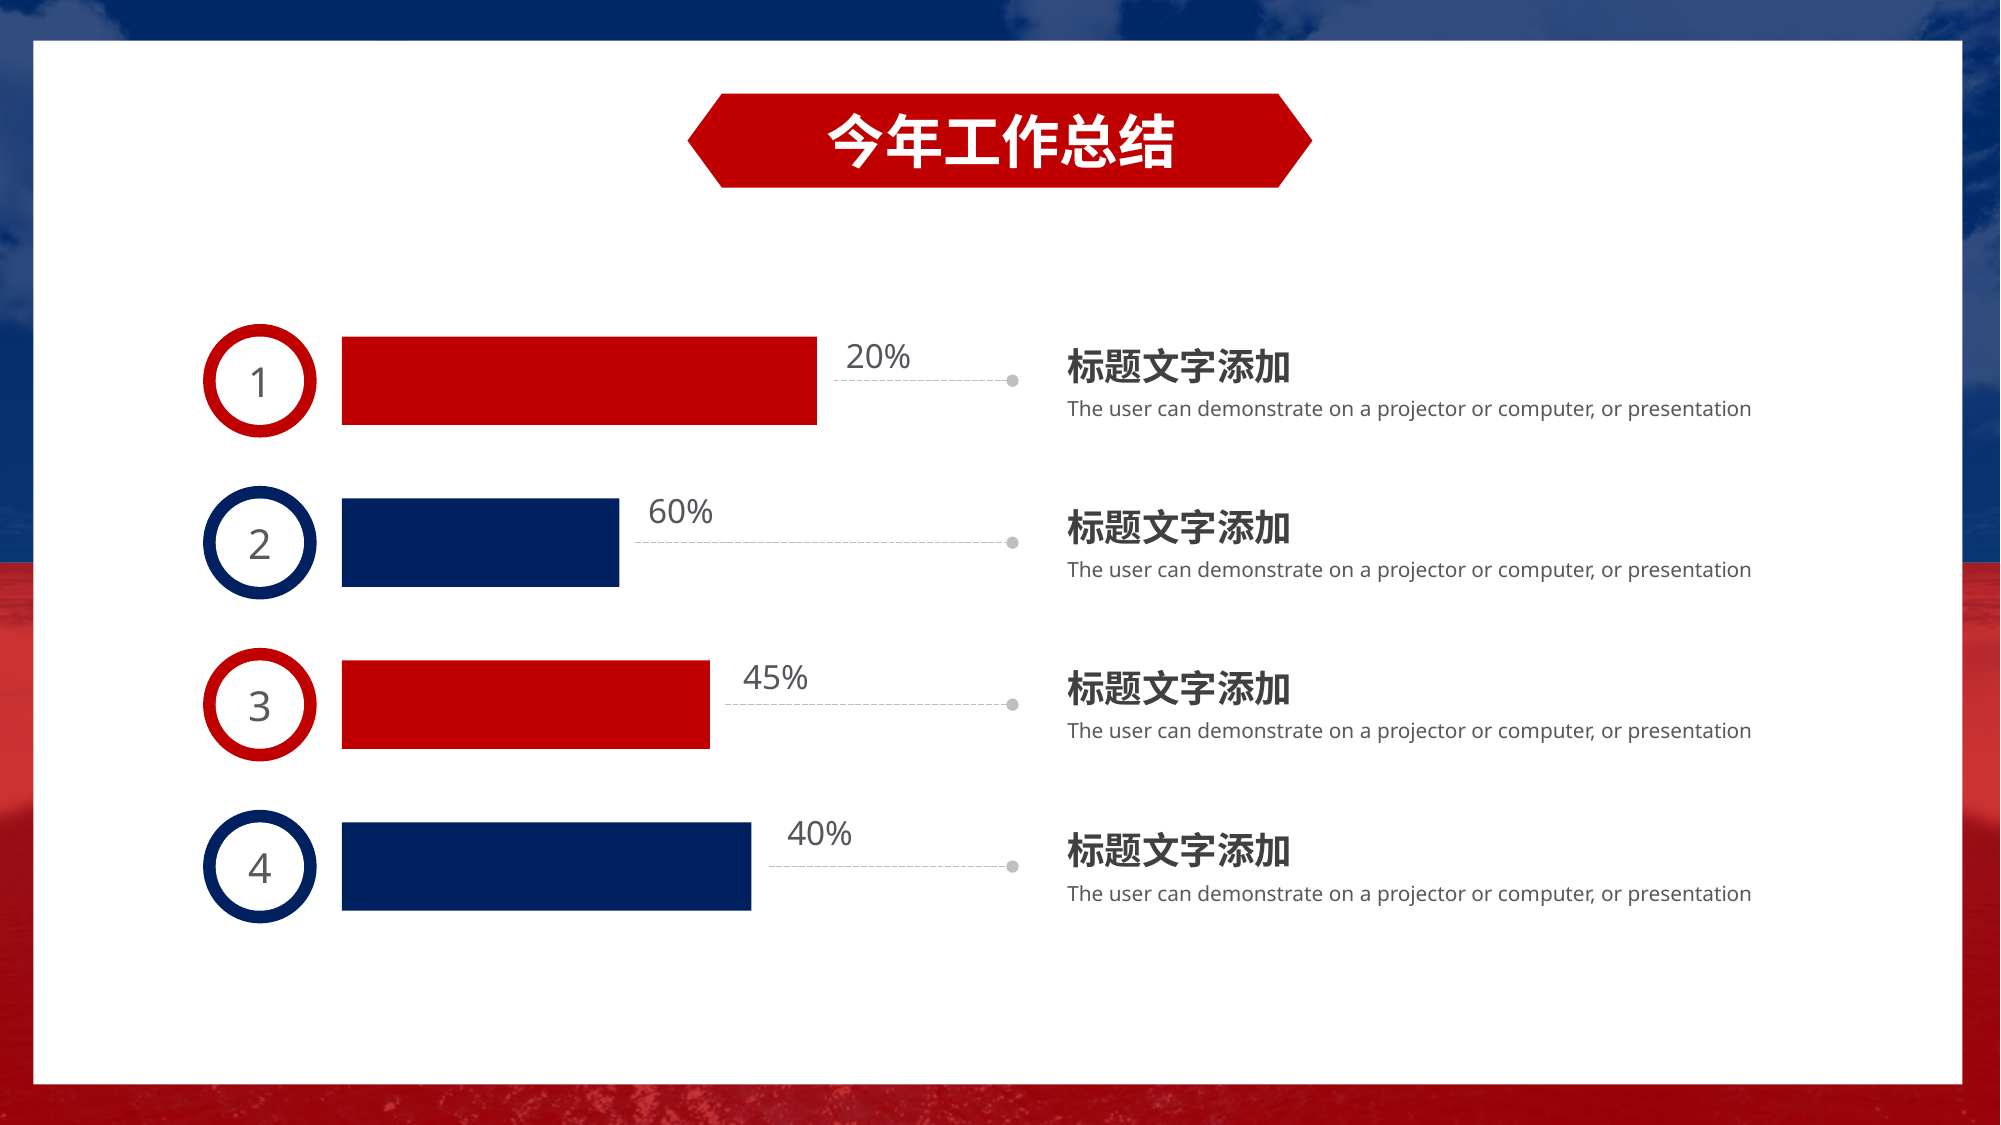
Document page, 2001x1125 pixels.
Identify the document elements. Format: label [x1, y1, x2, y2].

text_box [1052, 496, 1811, 590]
text_box [1052, 819, 1811, 914]
text_box [1052, 335, 1811, 429]
text_box [1052, 657, 1811, 752]
text_box [202, 323, 1013, 924]
text_box [687, 93, 1313, 188]
